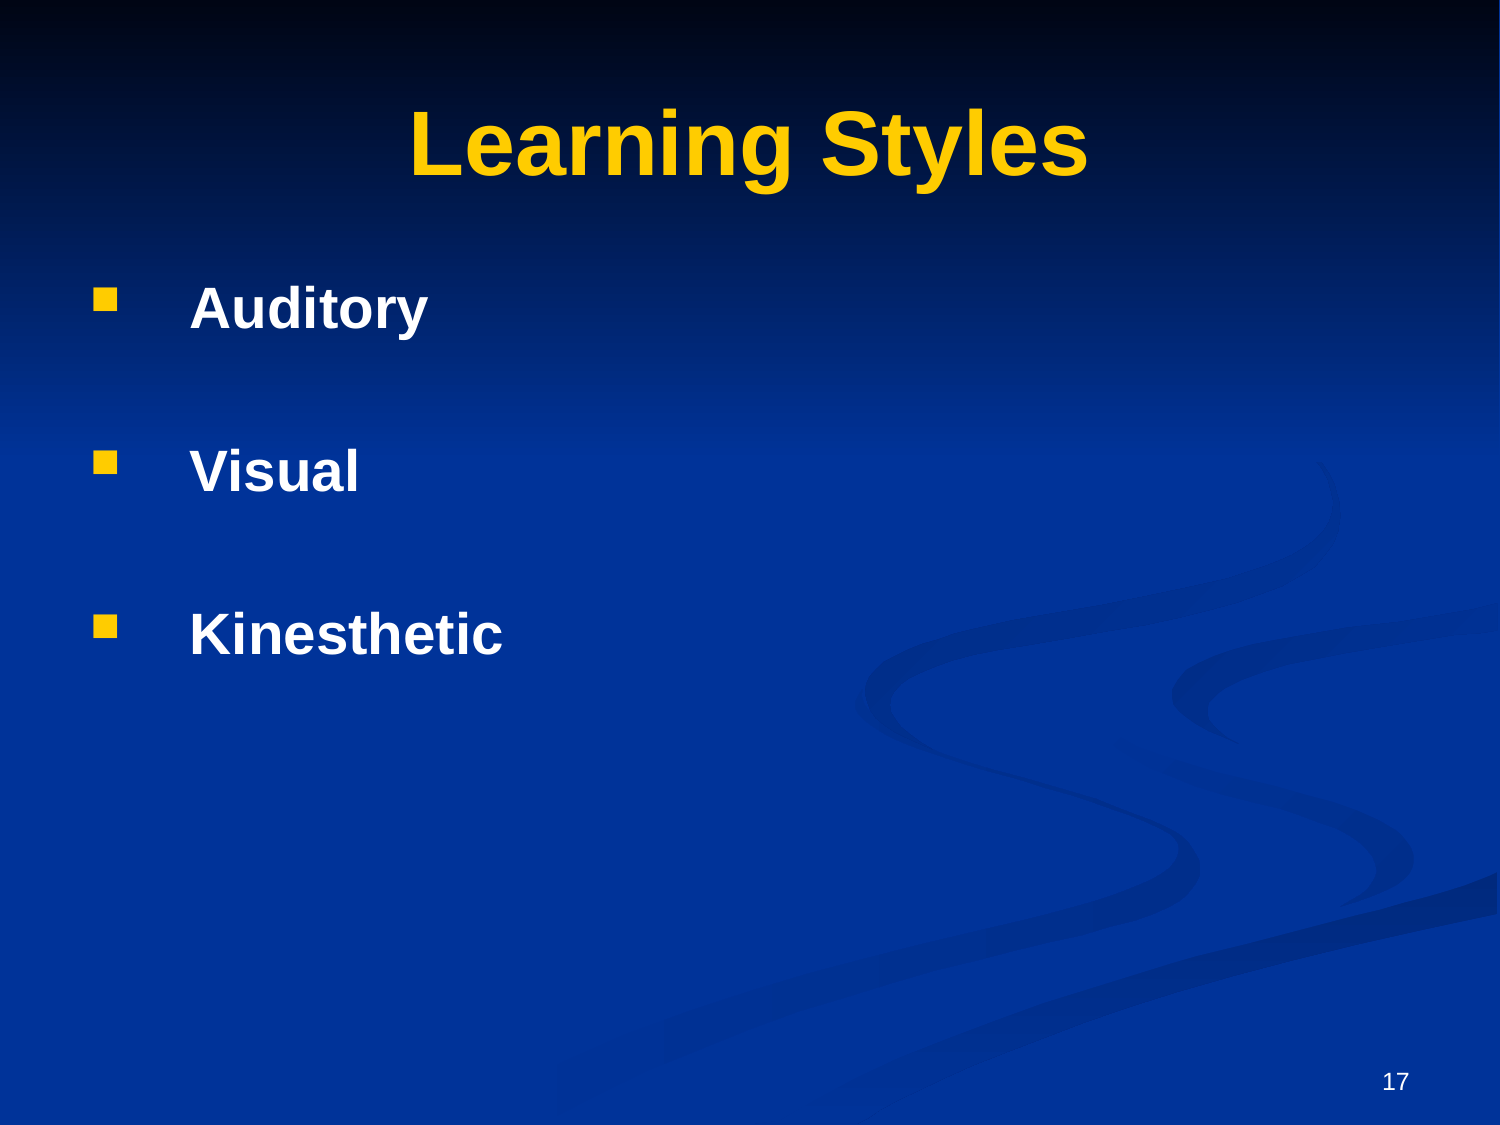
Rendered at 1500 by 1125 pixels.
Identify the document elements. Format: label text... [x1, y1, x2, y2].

title Learning Styles [74, 44, 1426, 233]
slide_number 17 [1074, 1024, 1426, 1104]
list Auditory Visual Kinesthetic [74, 262, 1426, 1006]
